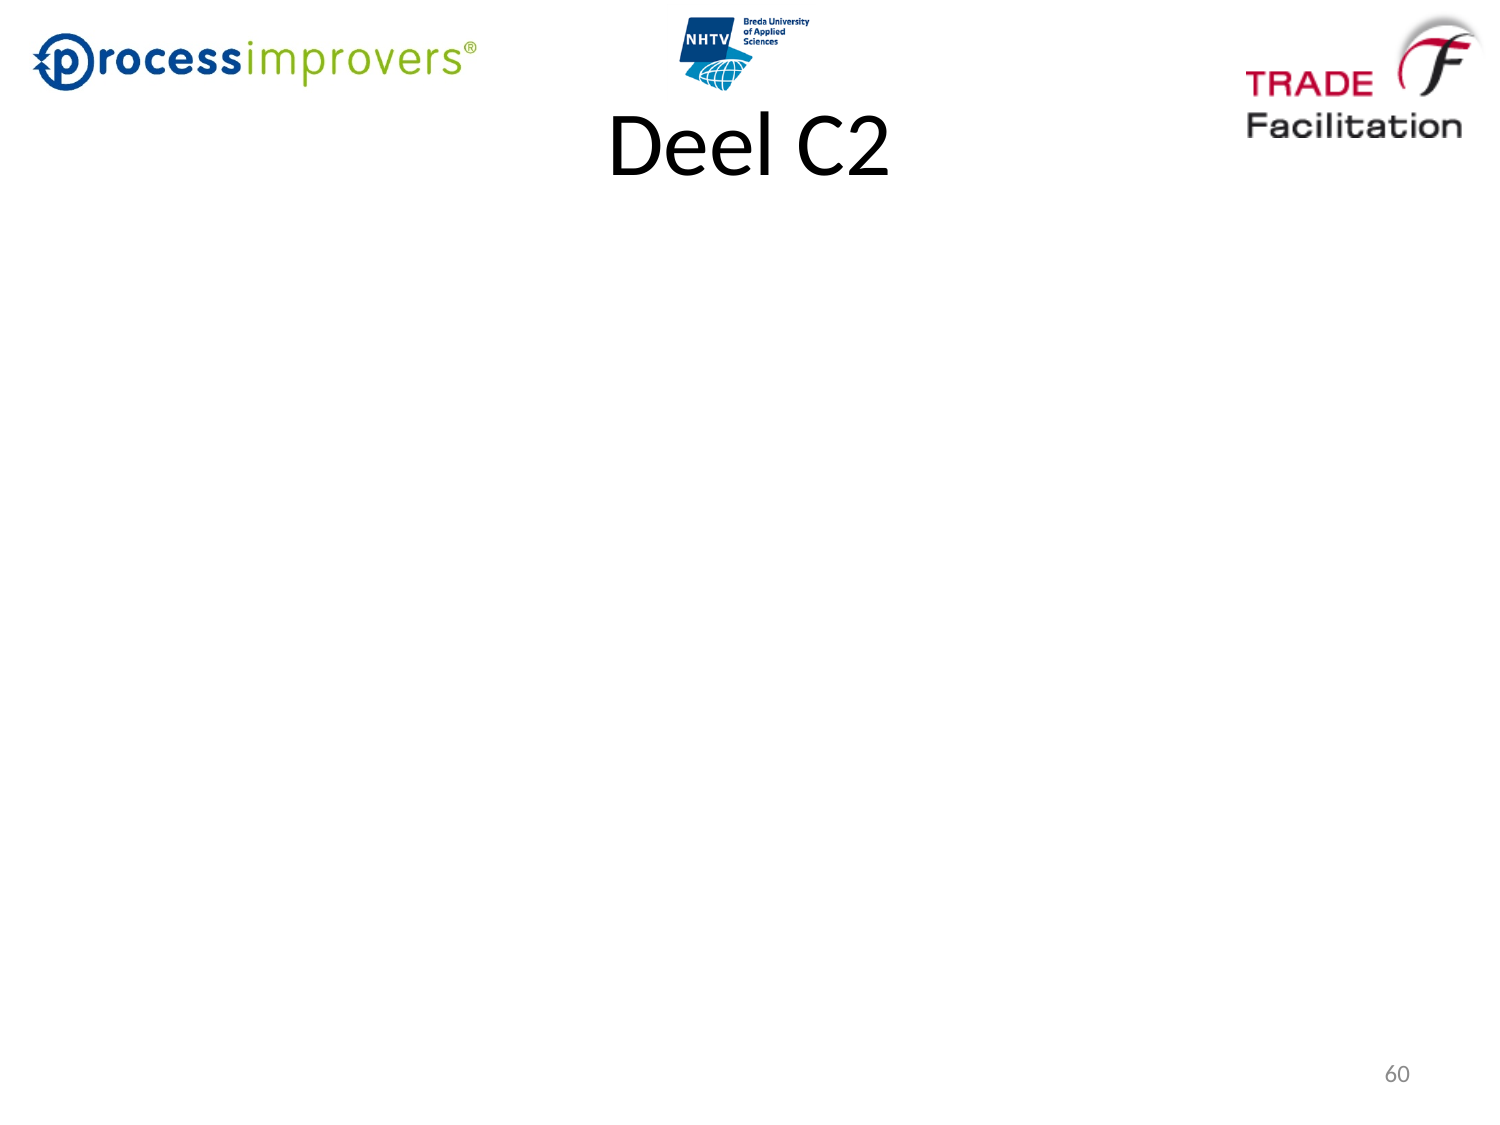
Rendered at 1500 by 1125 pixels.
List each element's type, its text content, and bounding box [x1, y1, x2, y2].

picture [667, 4, 816, 103]
title Deel C2 [75, 45, 1425, 233]
picture [1246, 10, 1487, 138]
picture [29, 30, 479, 93]
slide_number 60 [1074, 1042, 1425, 1103]
